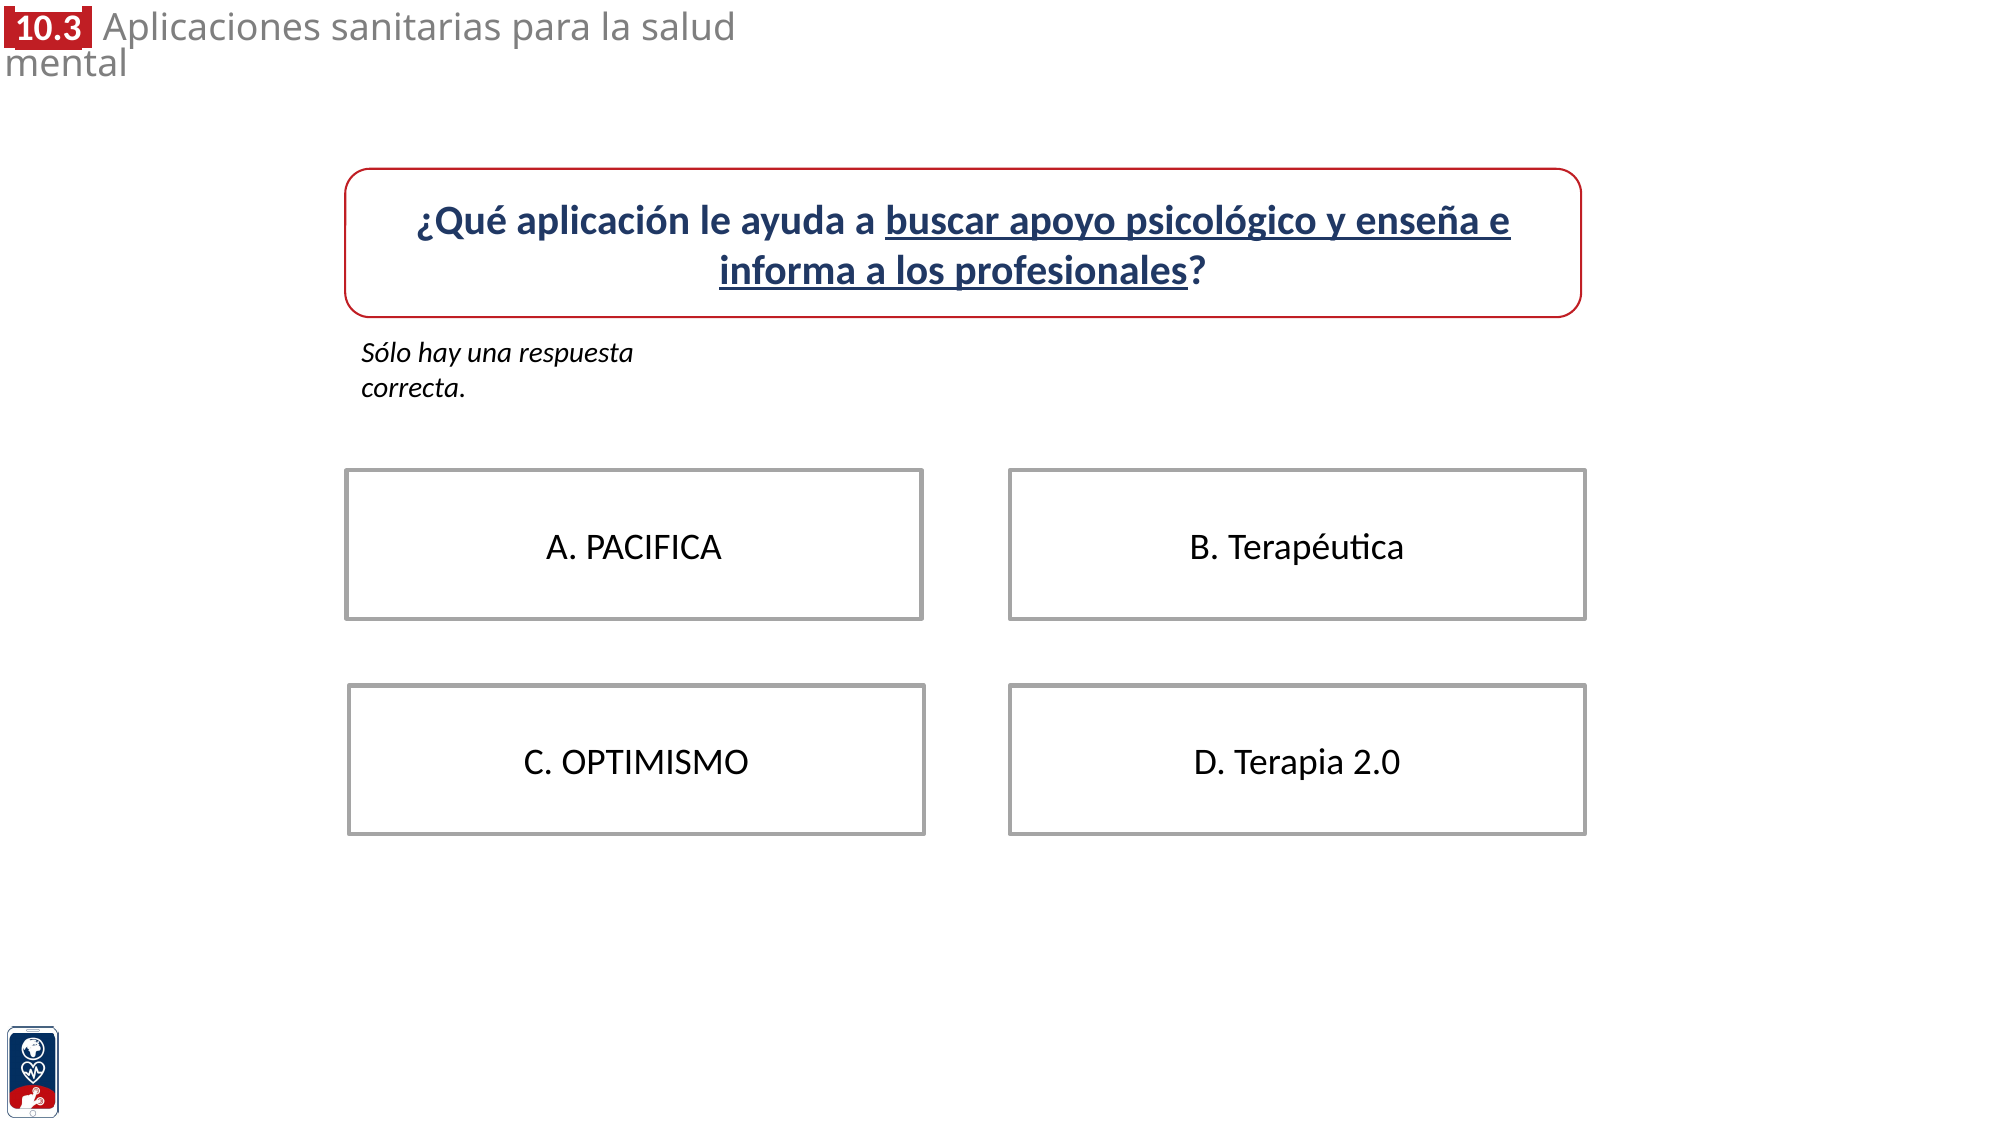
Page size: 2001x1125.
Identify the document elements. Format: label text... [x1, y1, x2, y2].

text_box B. Terapéutica [1008, 468, 1587, 621]
picture [7, 1026, 59, 1118]
text_box Sólo hay una respuesta correcta. [346, 325, 700, 411]
text_box D. Terapia 2.0 [1008, 683, 1587, 836]
text_box A. PACIFICA [344, 468, 924, 621]
text_box ¿Qué aplicación le ayuda a buscar apoyo psicológico y enseña e informa a los profesionales? [345, 168, 1582, 318]
text_box C. OPTIMISMO [347, 683, 926, 836]
